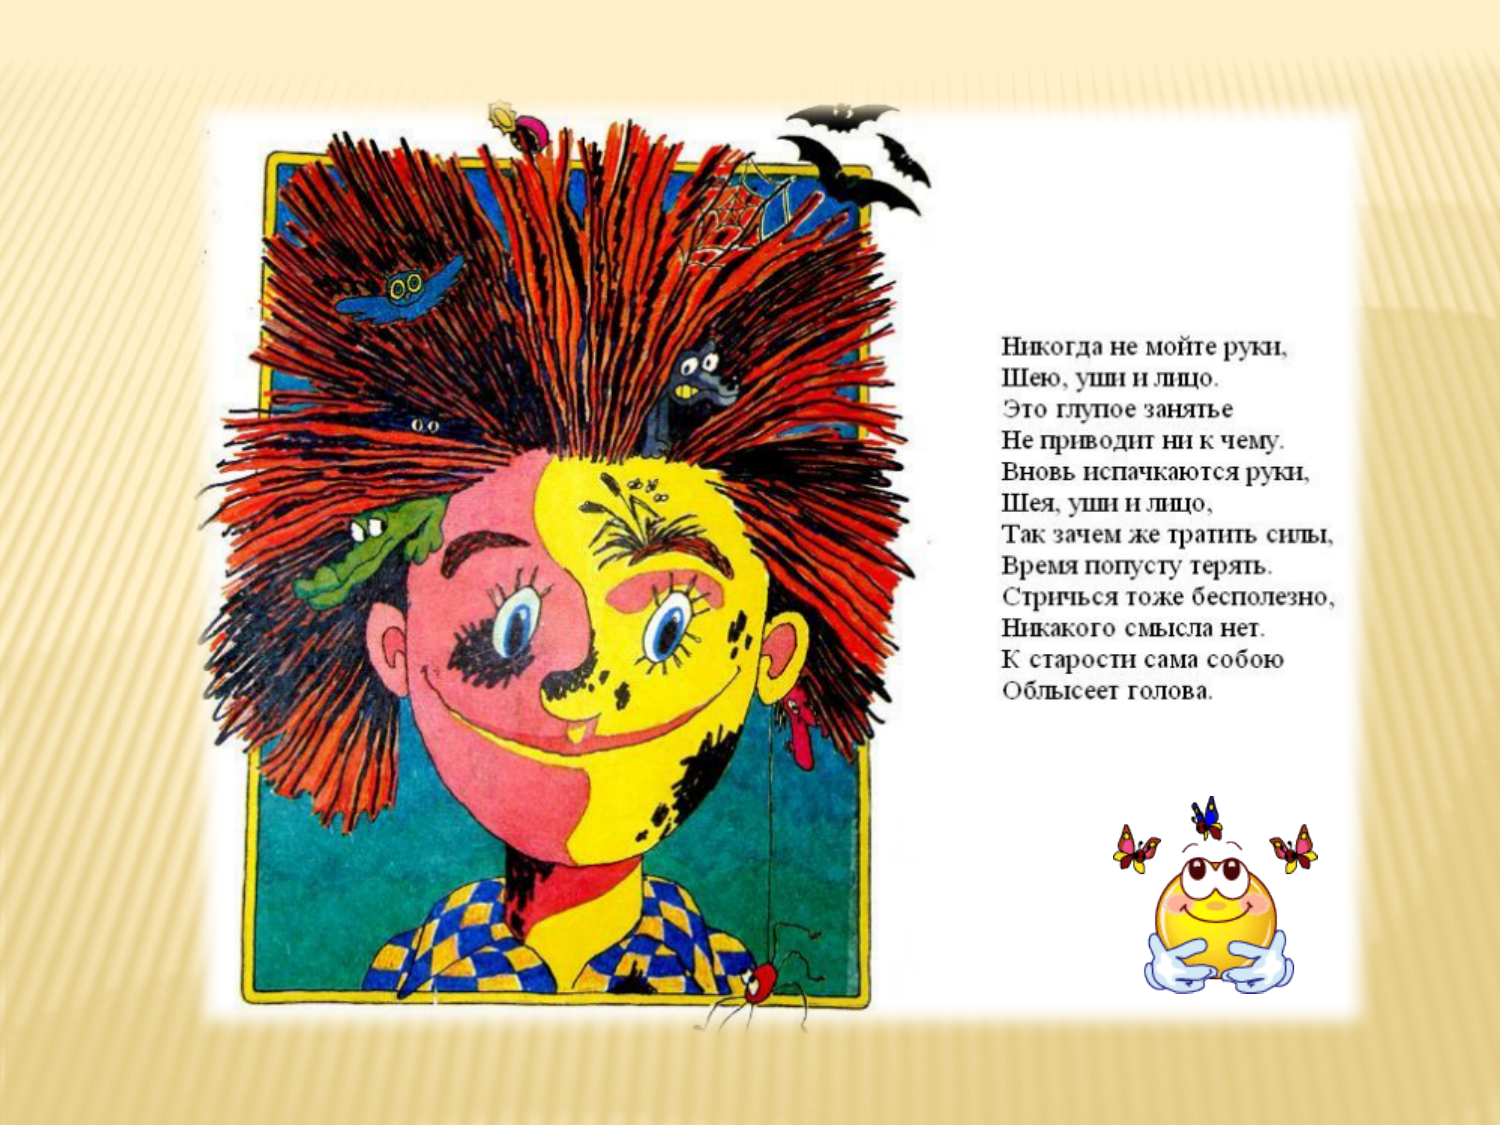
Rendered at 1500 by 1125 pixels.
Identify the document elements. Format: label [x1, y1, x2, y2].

picture [187, 93, 1379, 1040]
